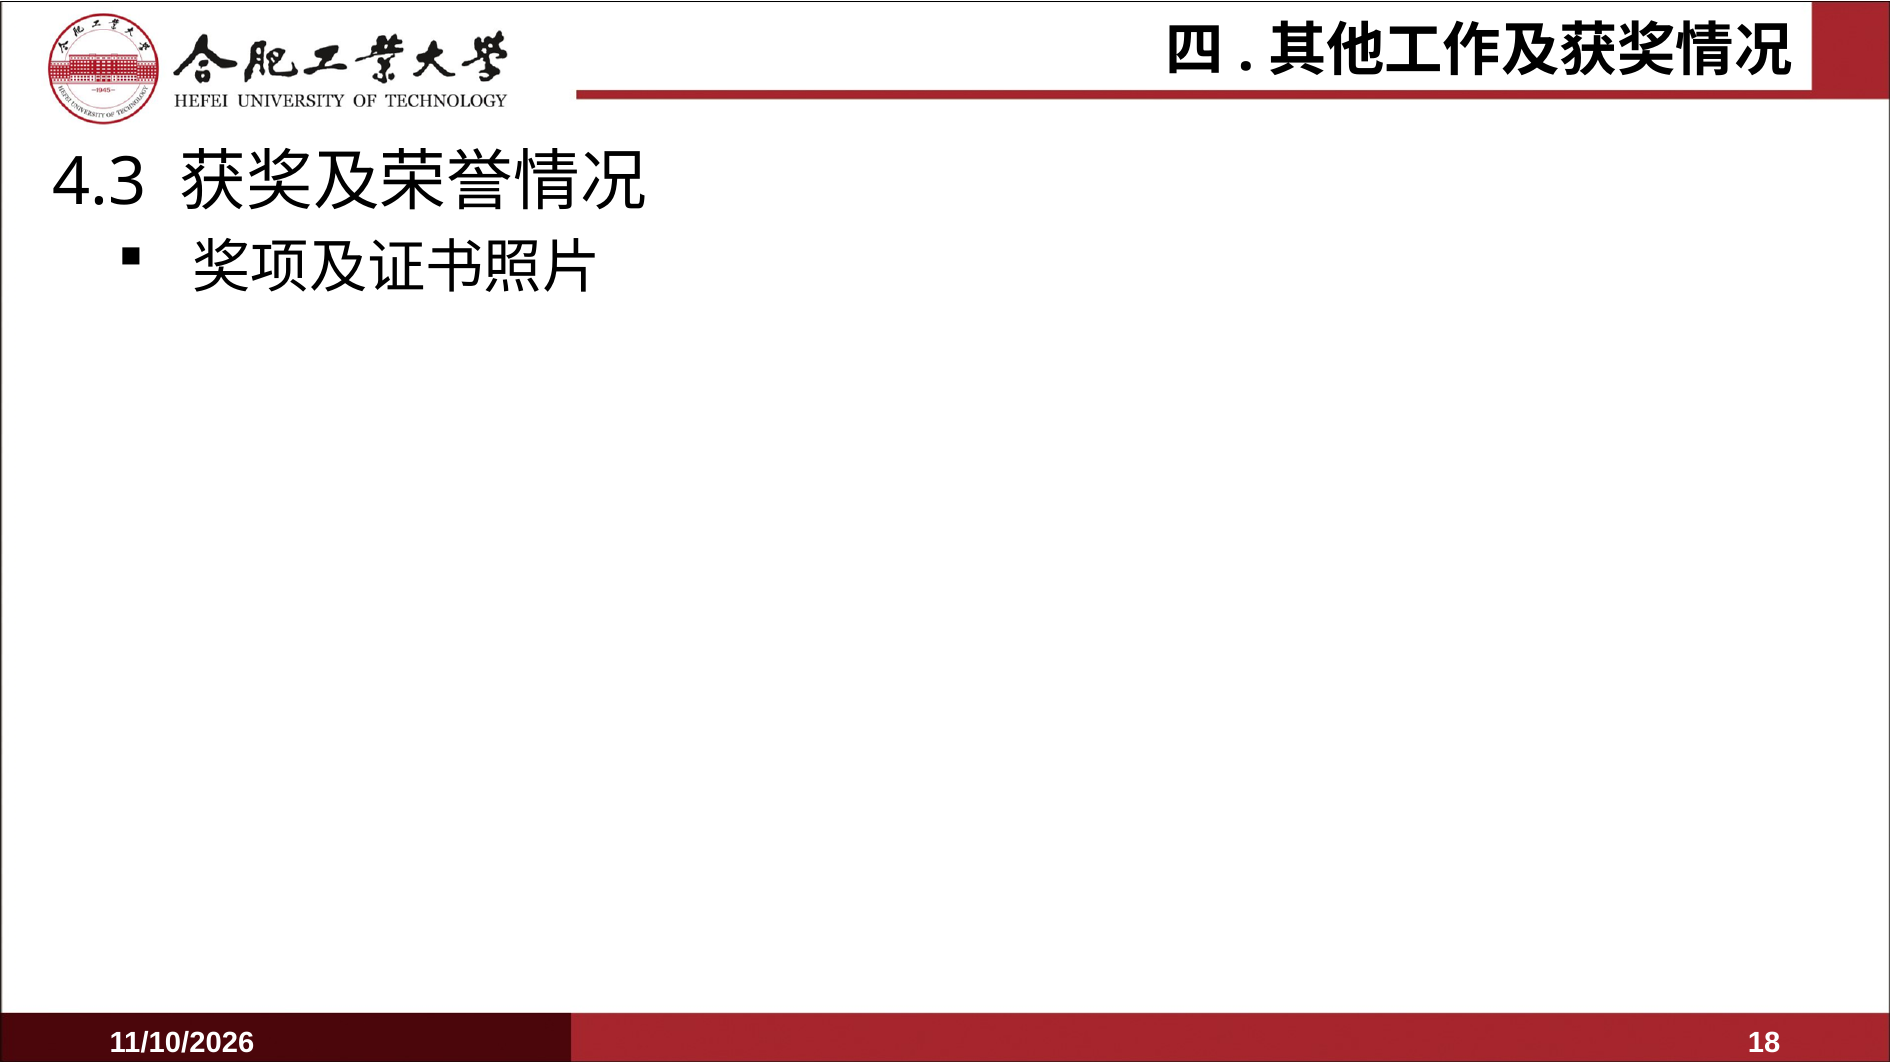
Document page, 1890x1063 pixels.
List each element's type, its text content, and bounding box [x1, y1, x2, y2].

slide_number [94, 1015, 536, 1063]
picture [0, 1, 1890, 1062]
title 四.其他工作及获奖情况 [587, 0, 1808, 95]
slide_number 17 [1354, 1015, 1796, 1063]
list 4.3 获奖及荣誉情况 奖项及证书照片 [37, 129, 1838, 981]
